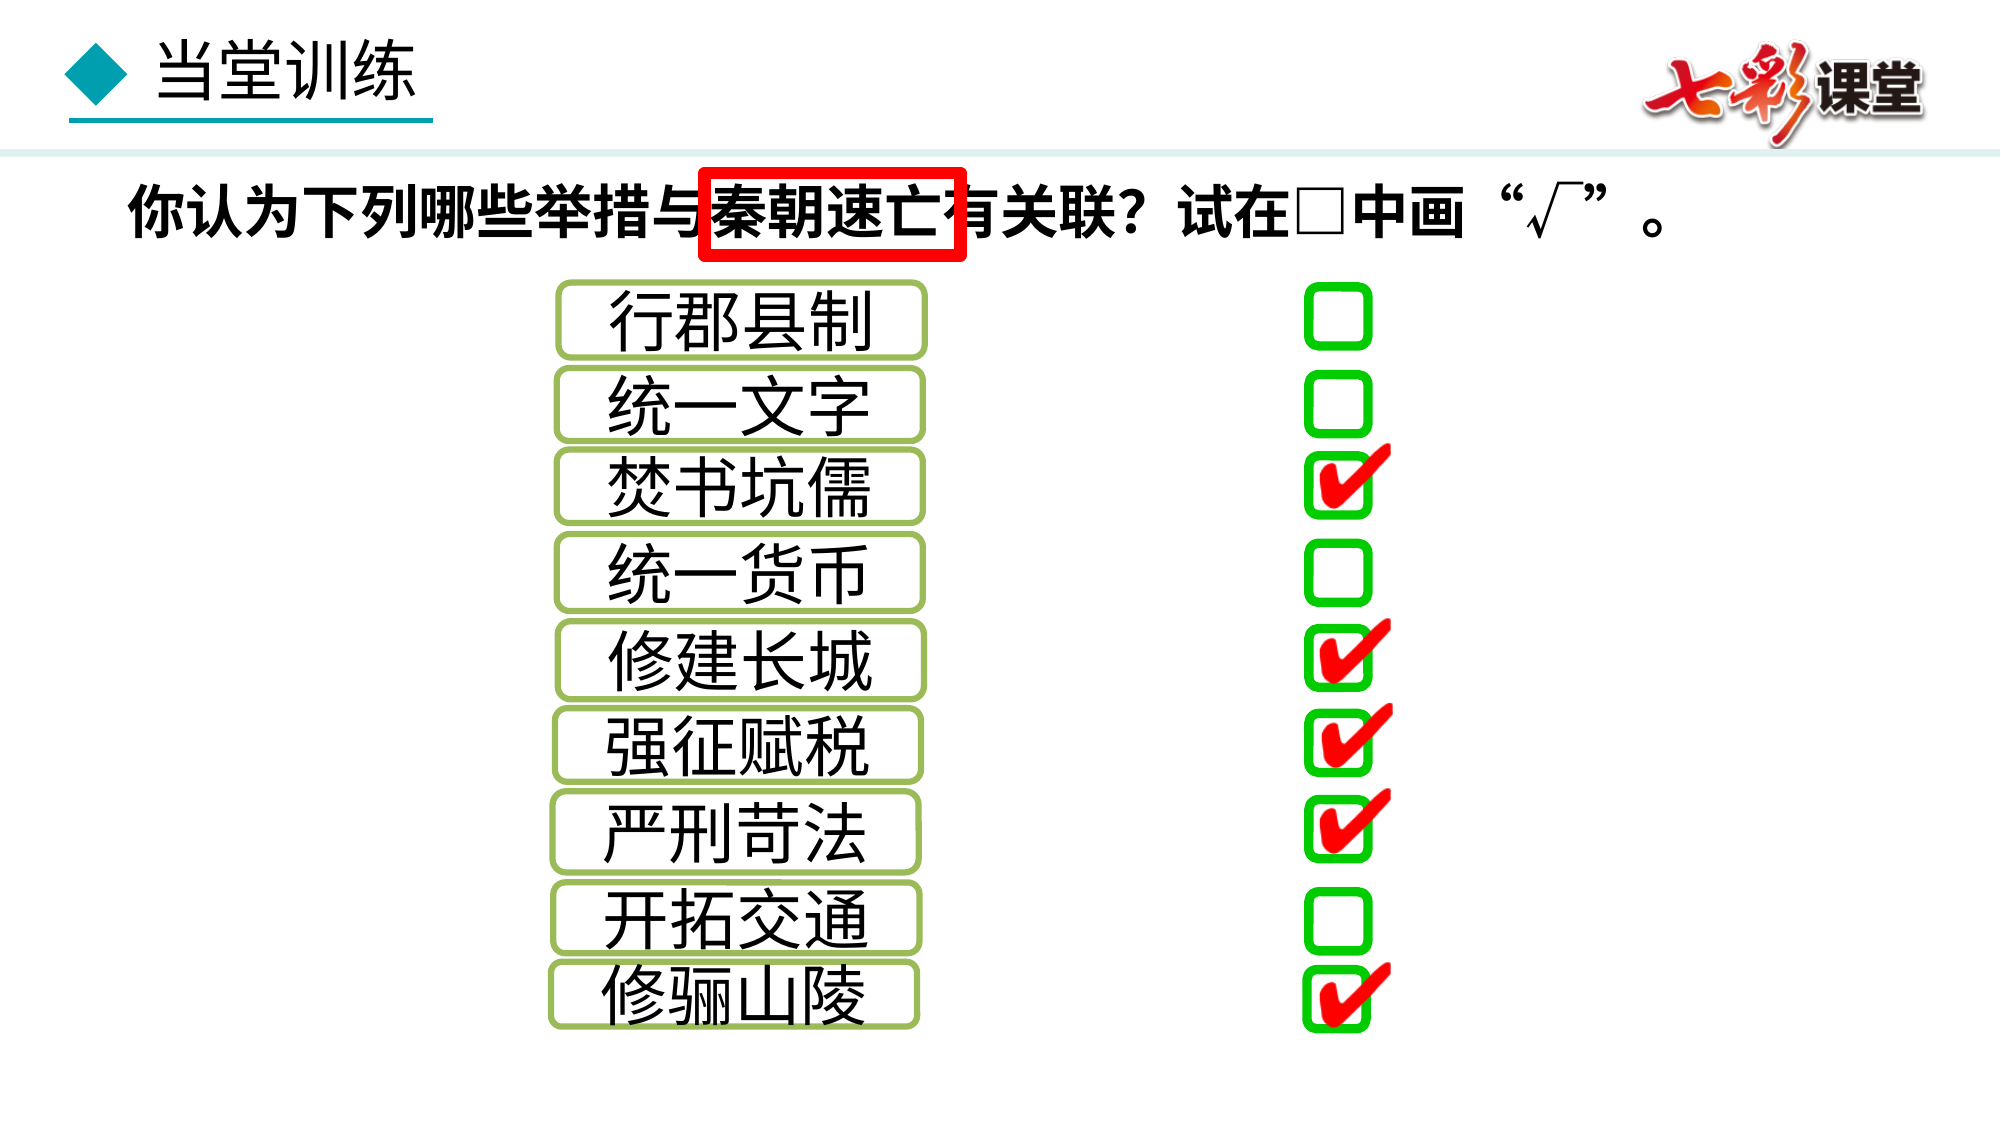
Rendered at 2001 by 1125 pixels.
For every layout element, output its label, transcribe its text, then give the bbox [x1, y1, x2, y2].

text_box 你认为下列哪些举措与秦朝速亡有关联？试在□中画“√”。 [0, 168, 1827, 253]
text_box [704, 173, 961, 256]
picture [1306, 949, 1414, 1039]
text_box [550, 282, 1369, 1030]
picture [1306, 430, 1414, 519]
picture [1306, 605, 1417, 865]
picture [1638, 35, 1932, 149]
